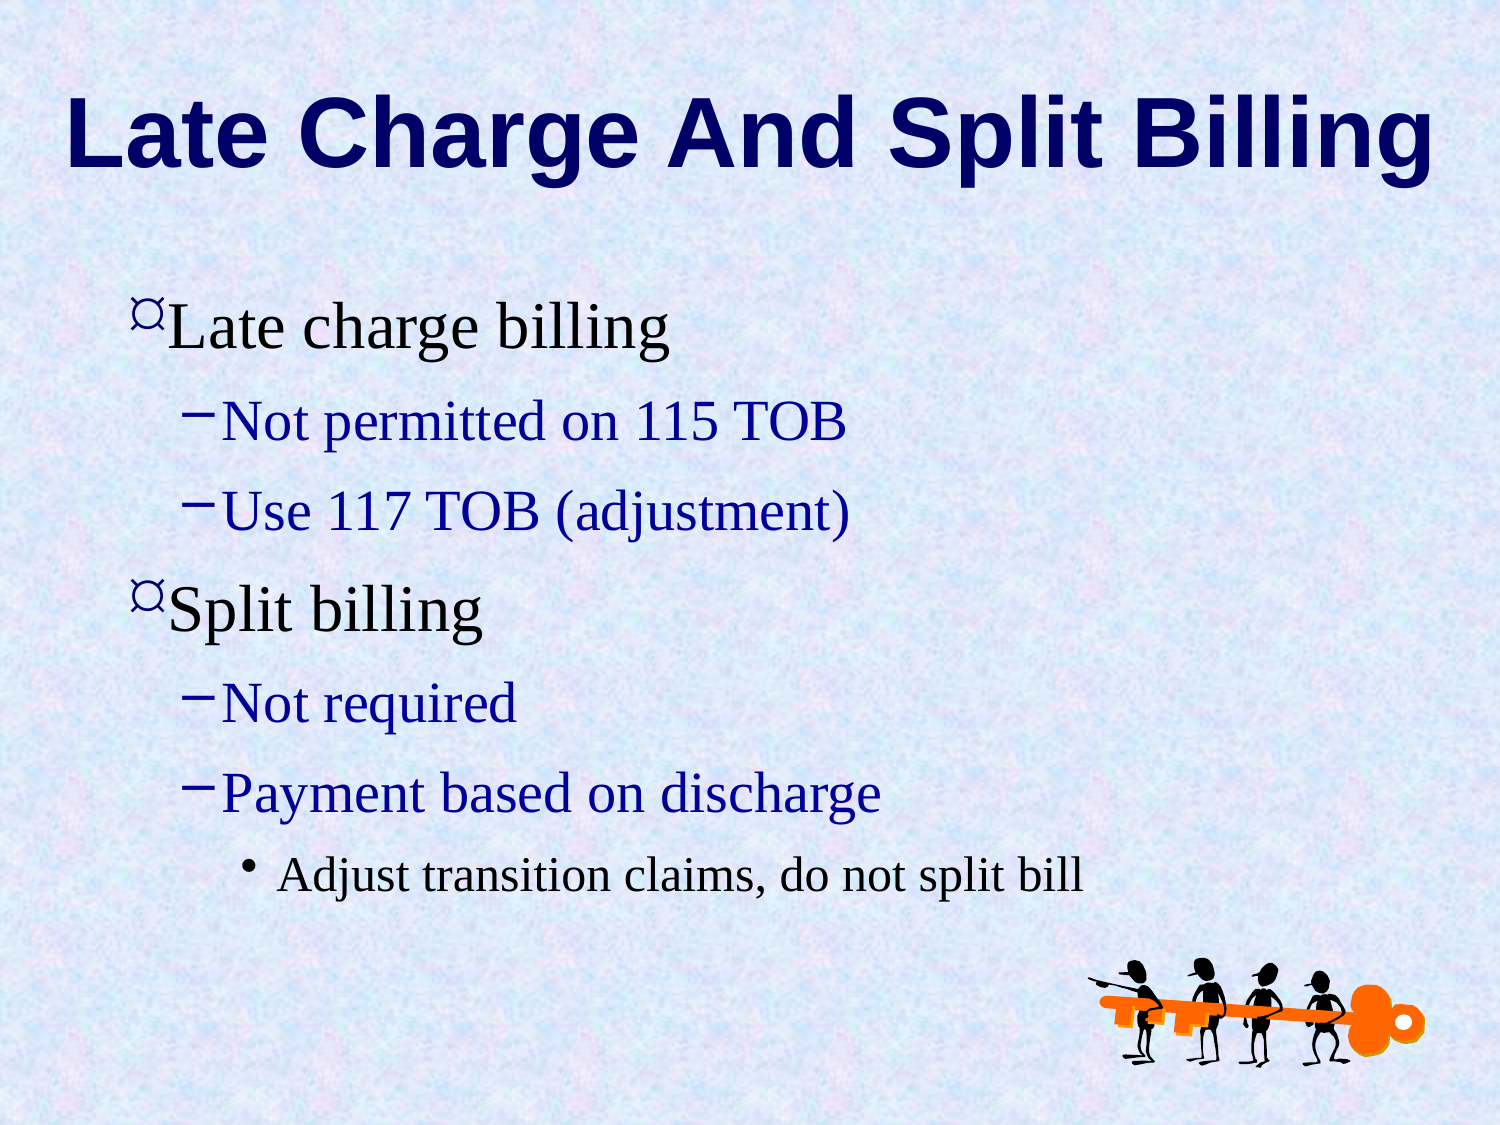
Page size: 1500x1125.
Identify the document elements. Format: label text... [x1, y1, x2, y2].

list Late charge billing Not permitted on 115 TOB Use 117 TOB (adjustment) Split billing Not required Payment based on discharge Adjust transition claims, do not split bill [112, 275, 1375, 1050]
title Late Charge And Split Billing [50, 37, 1475, 238]
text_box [1086, 957, 1426, 1069]
